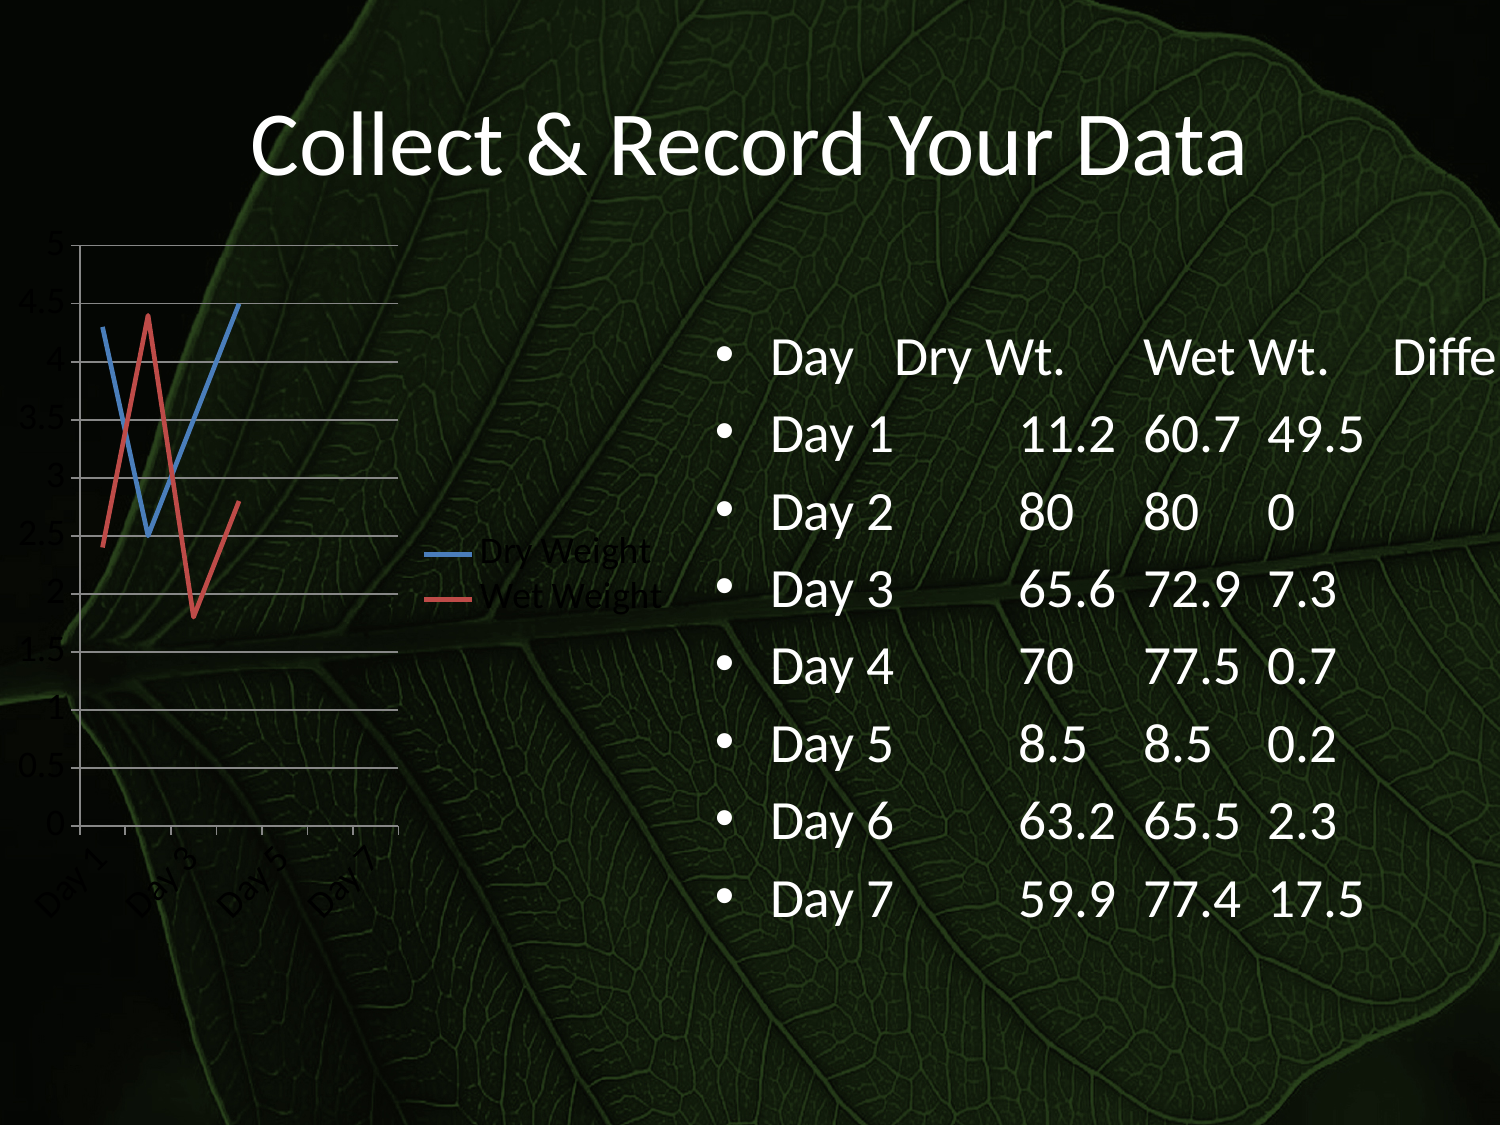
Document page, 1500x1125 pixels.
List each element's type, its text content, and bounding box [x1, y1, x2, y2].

chart [4, 212, 688, 942]
title Collect & Record Your Data [75, 45, 1425, 233]
list Day Dry Wt. Wet Wt. Difference Day 1 11.2 60.7 49.5 Day 2 80 80 0 Day 3 65.6 72.9 7.3 Day 4 70 77.5 0.7 Day 5 8.5 8.5 0.2 Day 6 63.2 65.5 2.3 Day 7 59.9 77.4 17.5 [699, 312, 1500, 950]
picture [0, 0, 1500, 1125]
